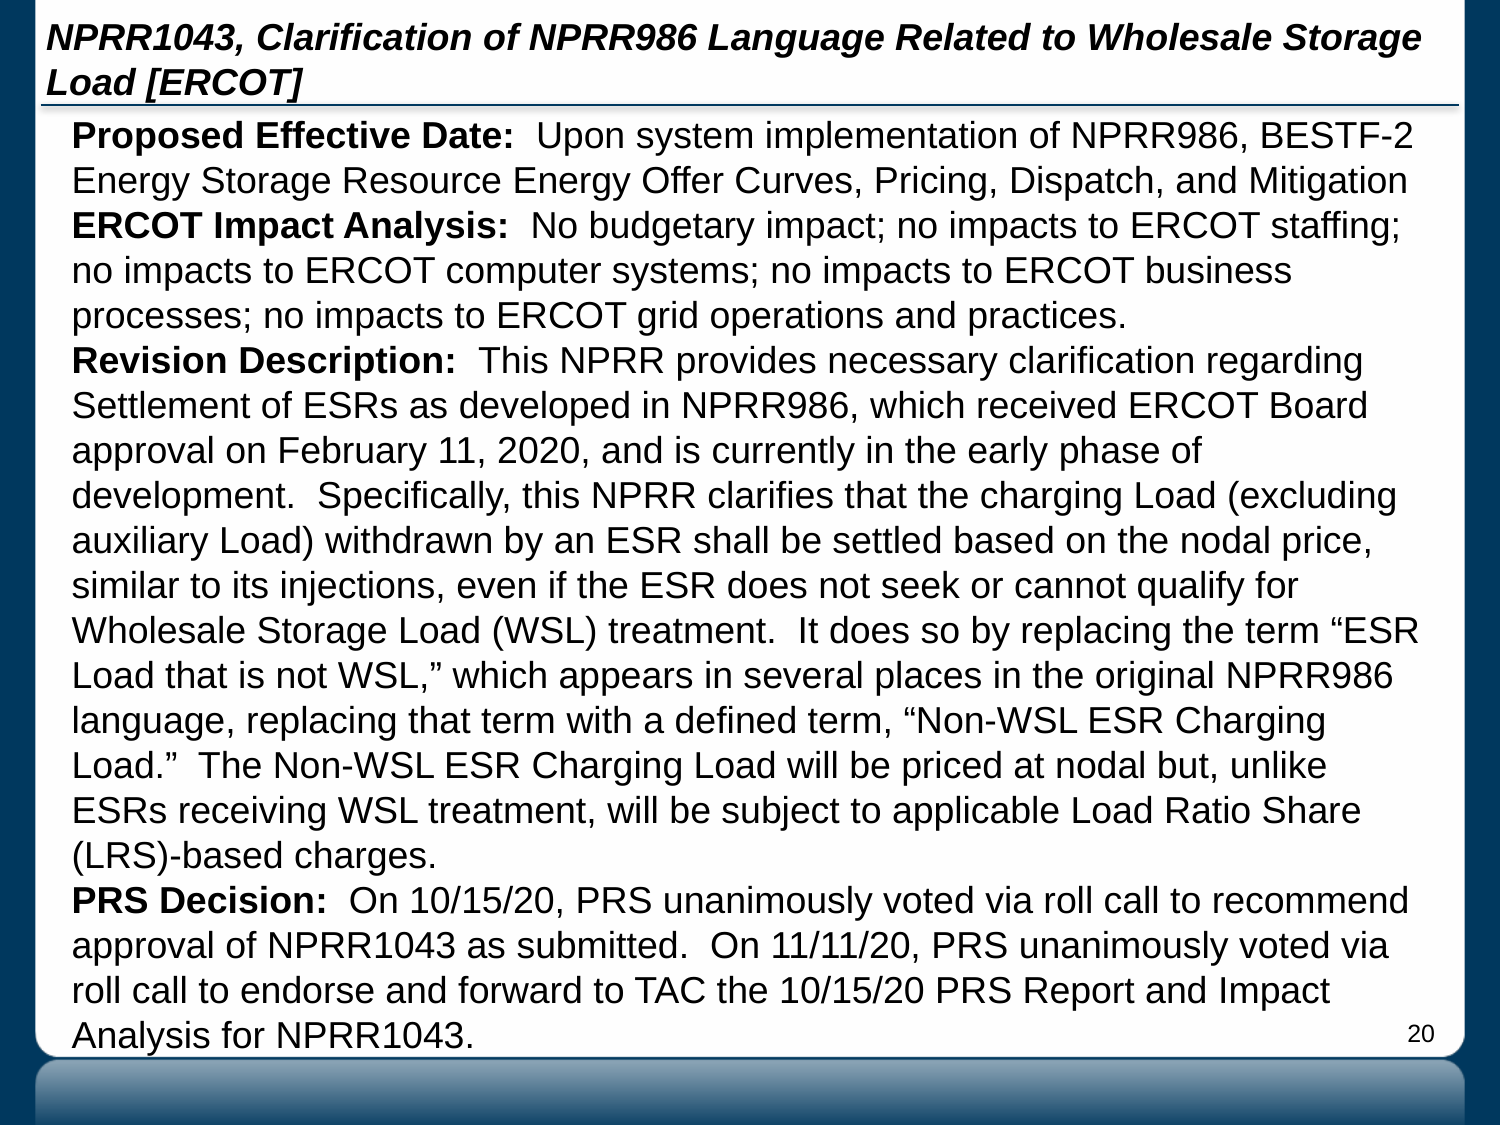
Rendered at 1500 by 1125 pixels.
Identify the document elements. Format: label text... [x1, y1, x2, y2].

text_box Proposed Effective Date: Upon system implementation of NPRR986, BESTF-2 Energy Storage Resource Energy Offer Curves, Pricing, Dispatch, and Mitigation ERCOT Impact Analysis: No budgetary impact; no impacts to ERCOT staffing; no impacts to ERCOT computer systems; no impacts to ERCOT business processes; no impacts to ERCOT grid operations and practices. Revision Description: This NPRR provides necessary clarification regarding Settlement of ESRs as developed in NPRR986, which received ERCOT Board approval on February 11, 2020, and is currently in the early phase of development. Specifically, this NPRR clarifies that the charging Load (excluding auxiliary Load) withdrawn by an ESR shall be settled based on the nodal price, similar to its injections, even if the ESR does not seek or cannot qualify for Wholesale Storage Load (WSL) treatment. It does so by replacing the term “ESR Load that is not WSL,” which appears in several places in the original NPRR986 language, replacing that term with a defined term, “Non-WSL ESR Charging Load.” The Non-WSL ESR Charging Load will be priced at nodal but, unlike ESRs receiving WSL treatment, will be subject to applicable Load Ratio Share (LRS)-based charges. PRS Decision: On 10/15/20, PRS unanimously voted via roll call to recommend approval of NPRR1043 as submitted. On 11/11/20, PRS unanimously voted via roll call to endorse and forward to TAC the 10/15/20 PRS Report and Impact Analysis for NPRR1043. [56, 103, 1448, 1064]
picture [35, 0, 1465, 1125]
title NPRR1043, Clarification of NPRR986 Language Related to Wholesale Storage Load [ERCOT] [31, 20, 1464, 97]
